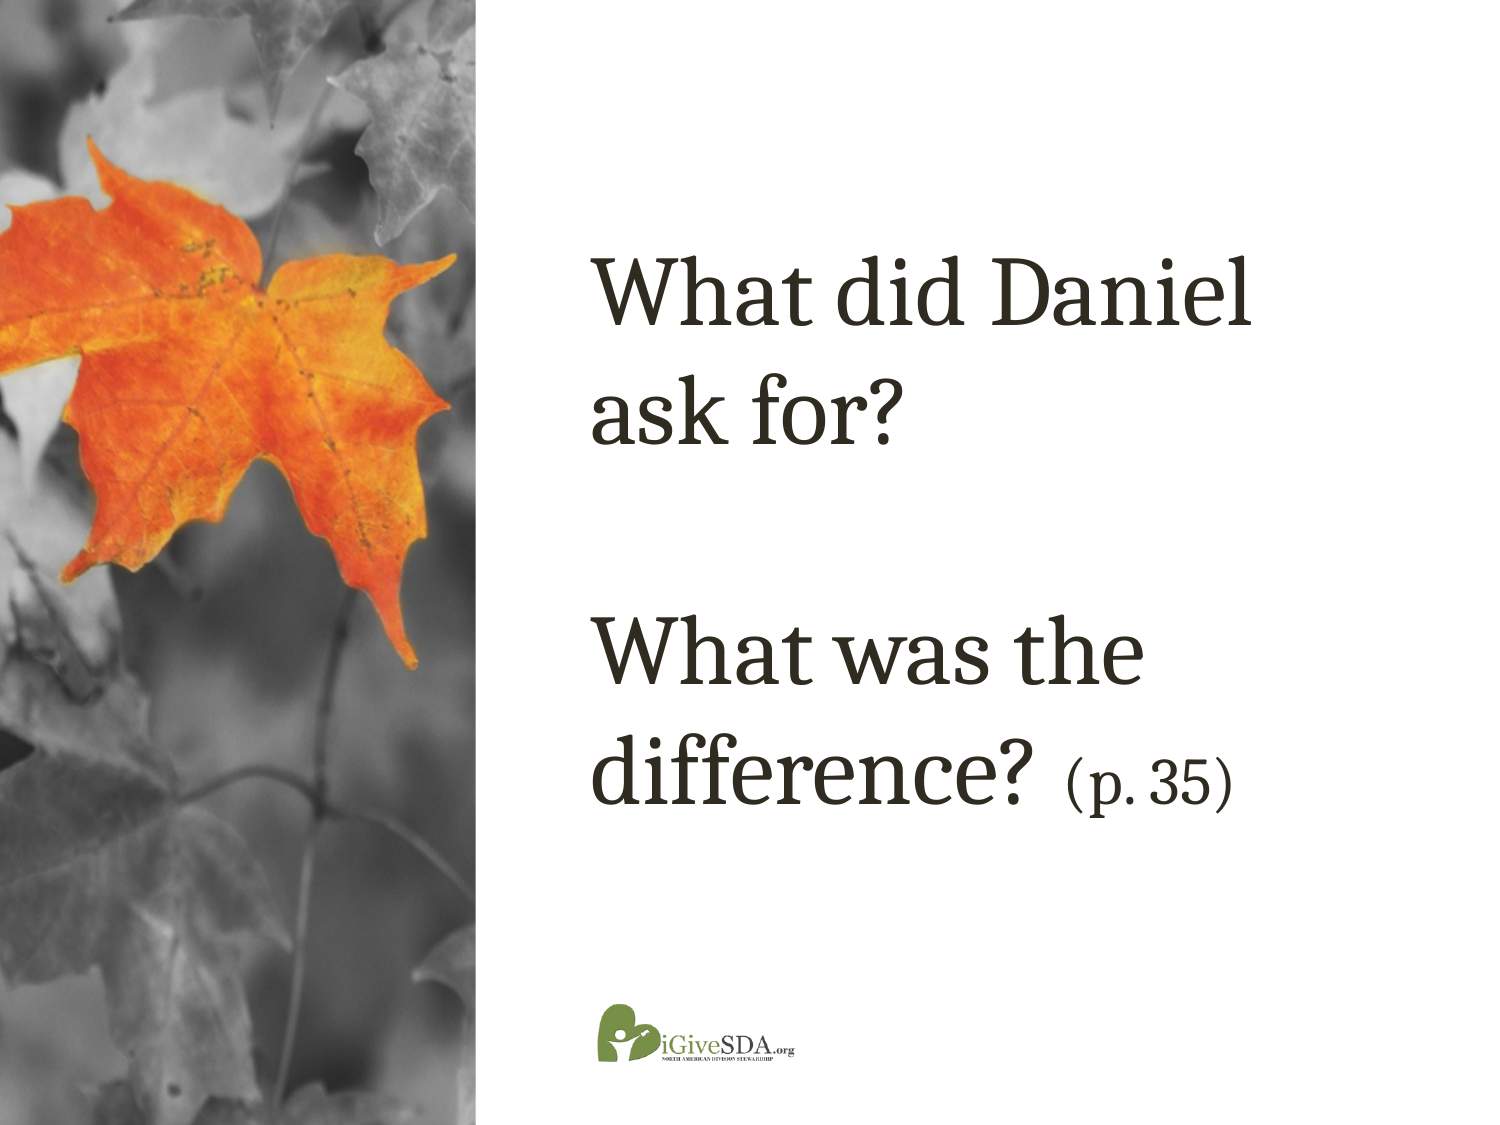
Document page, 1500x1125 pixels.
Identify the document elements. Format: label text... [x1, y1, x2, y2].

picture [0, 0, 476, 1125]
picture [580, 989, 804, 1077]
title What did Daniel ask for? What was the difference? (p. 35) [575, 200, 1413, 850]
